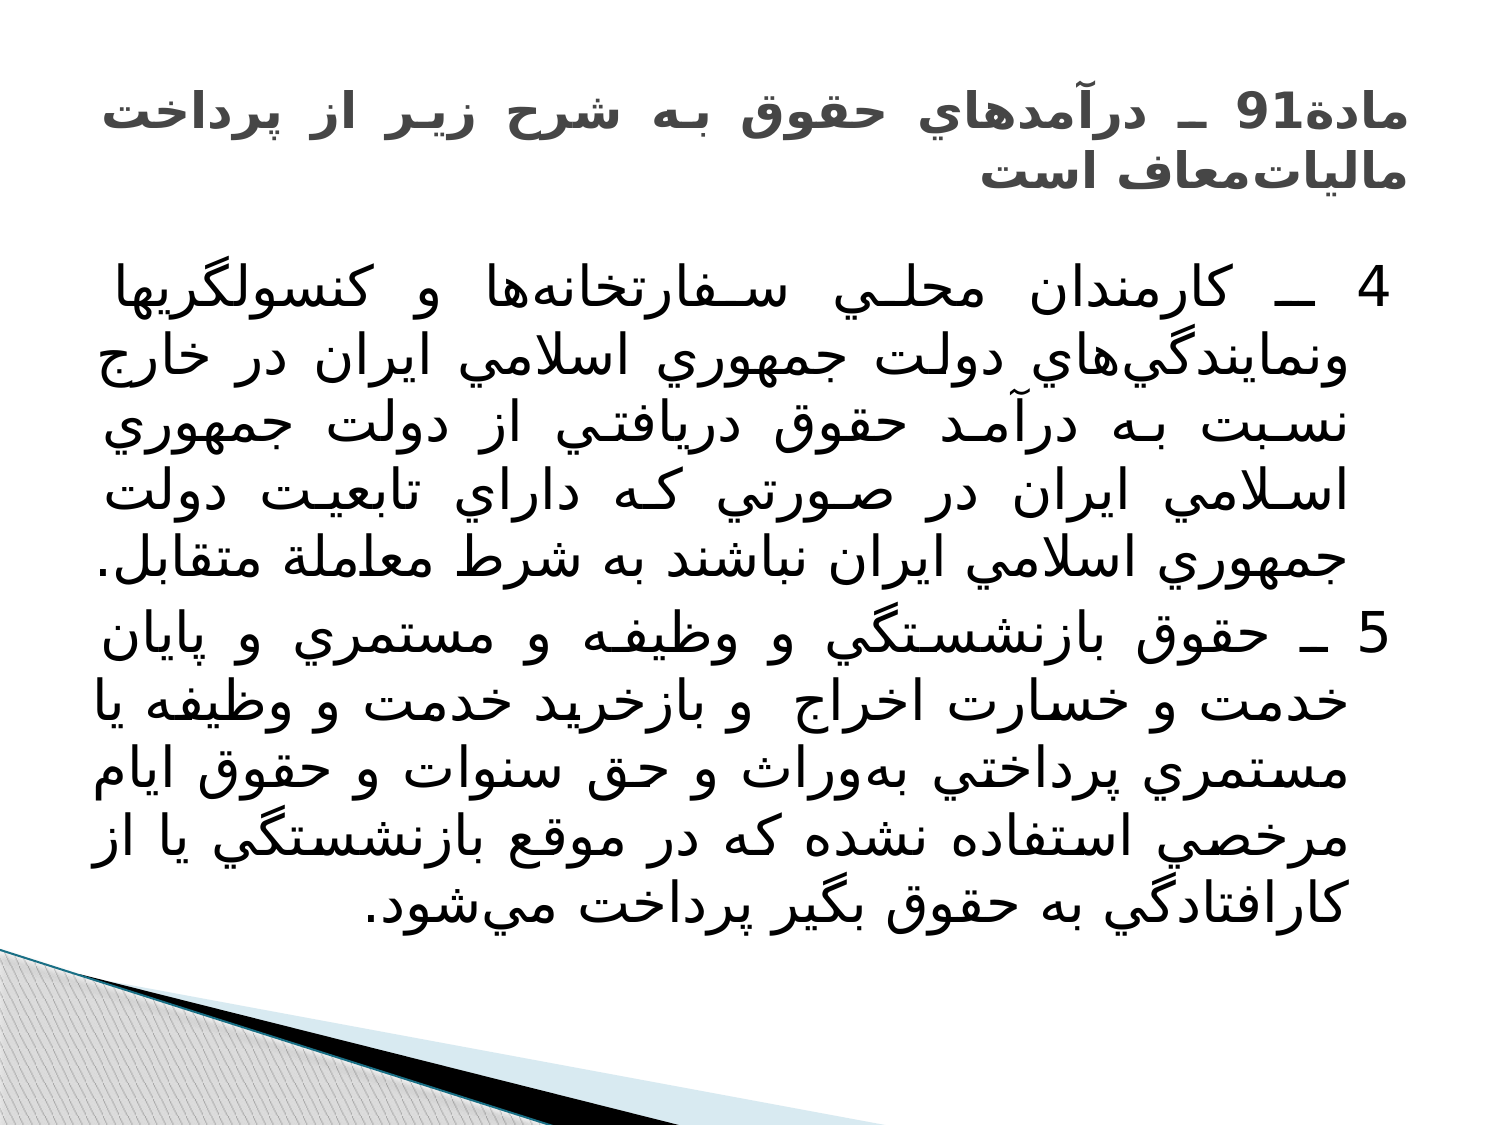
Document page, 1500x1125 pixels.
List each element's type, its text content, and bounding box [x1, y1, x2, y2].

title مادة91 ـ درآمدهاي حقوق به شرح زير از پرداخت ماليات‌معاف است‌ [75, 45, 1425, 233]
list 4 ـ کارمندان محلي سفارتخانه‌ها و کنسولگريها ونمايندگي‌هاي ‌دولت جمهوري اسلامي ايران در خارج نسبت به درآمد حقوق دريافتي از دولت جمهوري اسلامي ايران در صورتي که داراي‌ تابعيت دولت جمهوري اسلامي ايران نباشند به شرط معاملة ‌متقابل‌. 5 ـ حقوق بازنشستگي و وظيفه و مستمري و پايان خدمت و خسارت اخراج و بازخريد خدمت و وظيفه يا مستمري پرداختي به‌وراث و حق سنوات و حقوق ايام مرخصي استفاده نشده که در موقع بازنشستگي يا از کارافتادگي به حقوق بگير پرداخت مي‌شود. [75, 243, 1425, 986]
